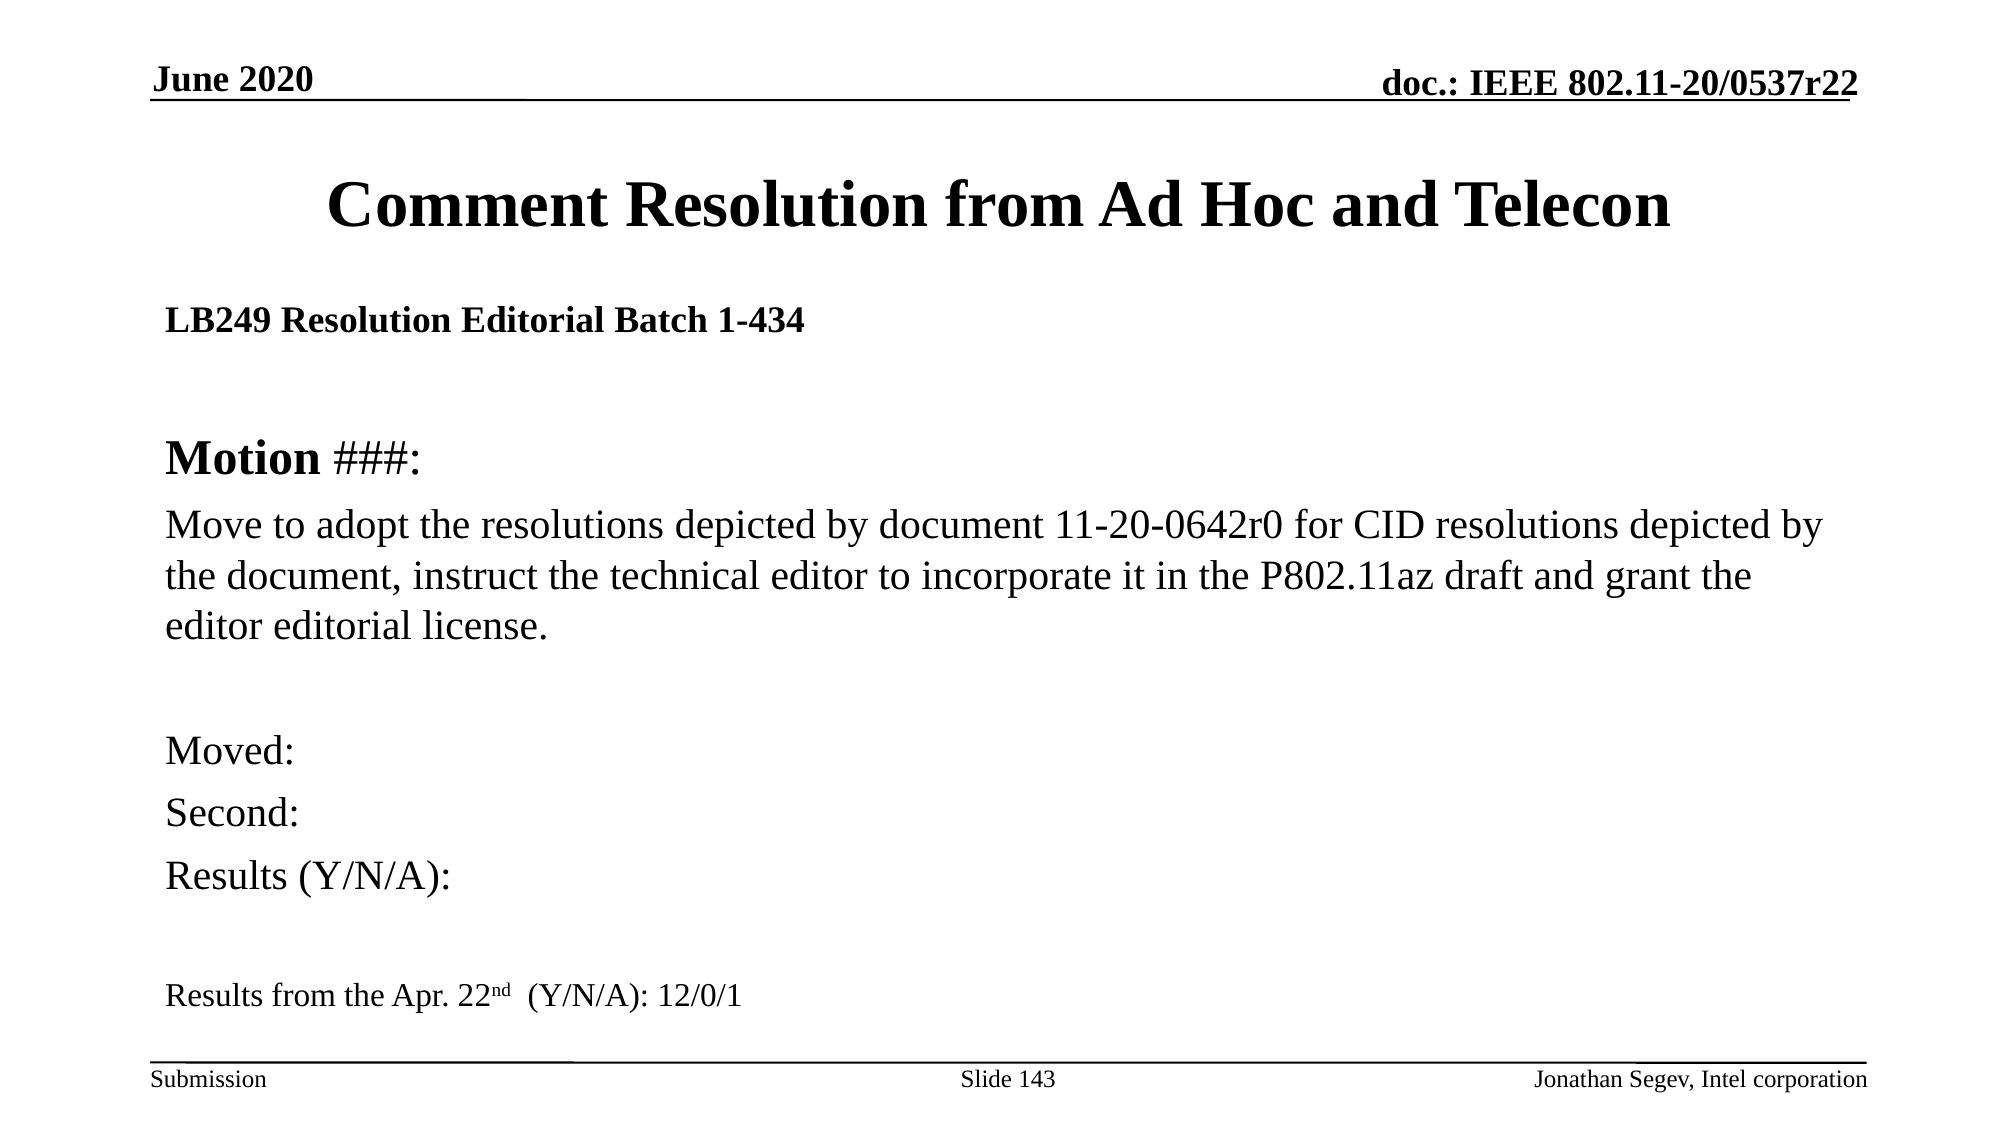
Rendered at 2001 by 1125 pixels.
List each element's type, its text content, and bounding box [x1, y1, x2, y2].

title Comment Resolution from Ad Hoc and Telecon [149, 112, 1850, 286]
slide_number Slide 143 [950, 1061, 1067, 1123]
list LB249 Resolution Editorial Batch 1-434 Motion ###: Move to adopt the resolutions depicted by document 11-20-0642r0 for CID resolutions depicted by the document, instruct the technical editor to incorporate it in the P802.11az draft and grant the editor editorial license. Moved: Second: Results (Y/N/A): Results from the Apr. 22nd (Y/N/A): 12/0/1 [149, 286, 1850, 1000]
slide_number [152, 54, 563, 100]
footer Jonathan Segev, Intel corporation [1171, 1061, 1869, 1093]
